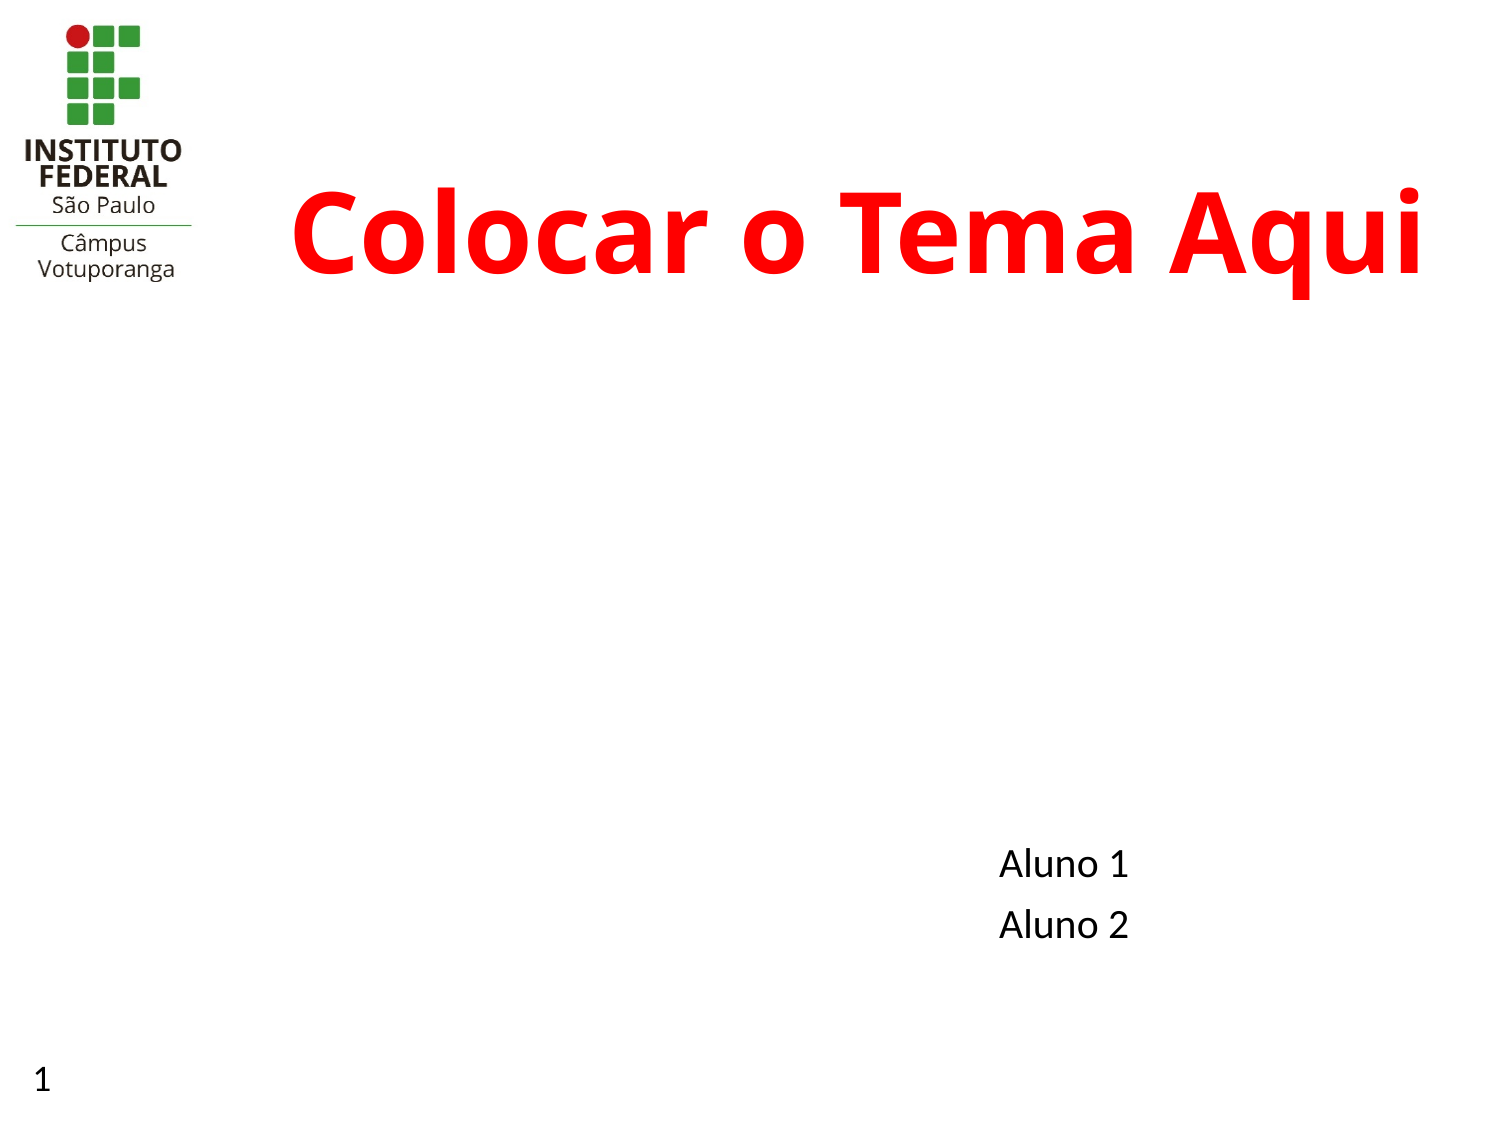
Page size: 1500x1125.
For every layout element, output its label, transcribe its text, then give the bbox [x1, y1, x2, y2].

title Colocar o Tema Aqui [253, 137, 1462, 306]
subtitle Aluno 1 Aluno 2 [702, 834, 1427, 1071]
text_box 1 [17, 1046, 65, 1107]
picture [8, 16, 198, 289]
